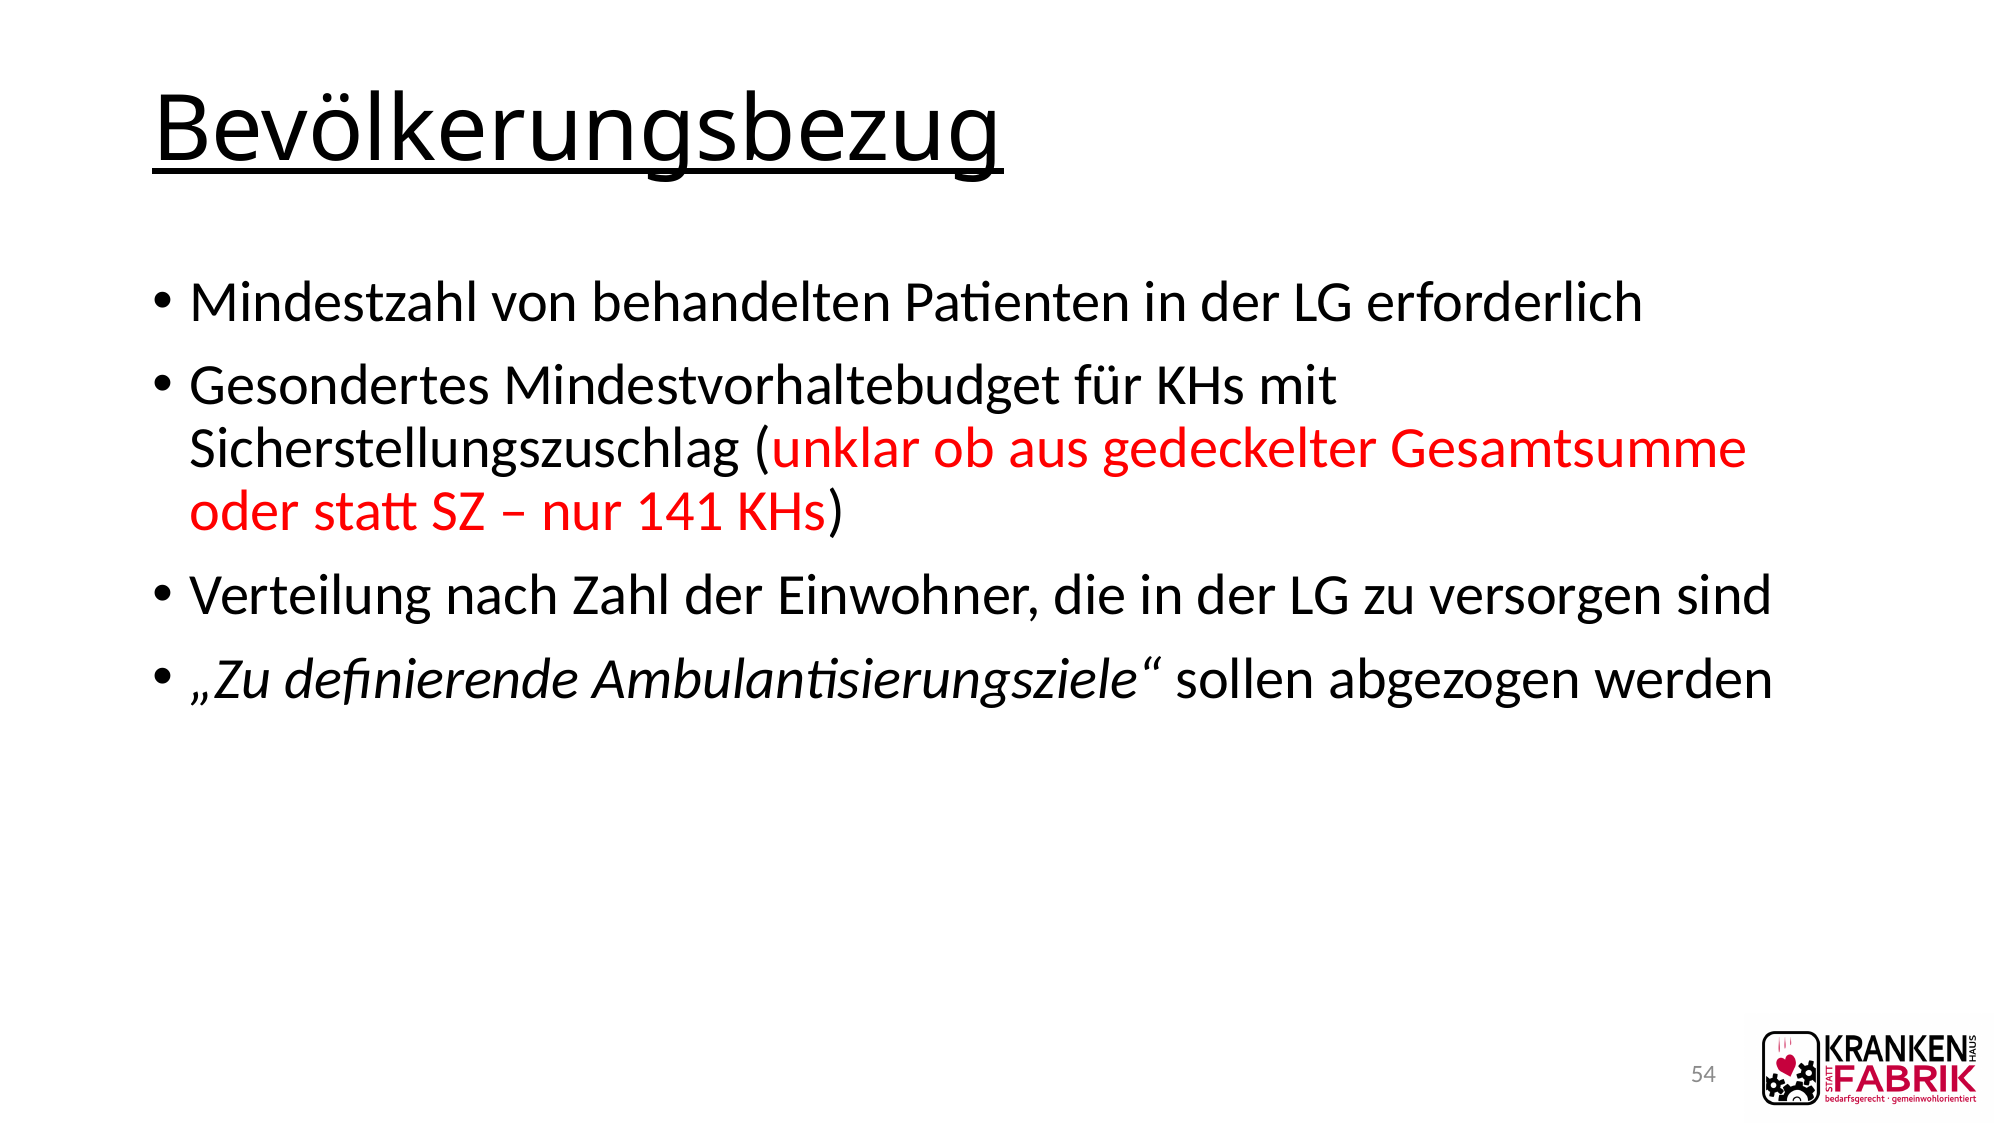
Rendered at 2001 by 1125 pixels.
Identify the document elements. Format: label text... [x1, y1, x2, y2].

picture [1744, 1013, 1994, 1123]
title Bevölkerungsbezug [137, 22, 1863, 240]
list Mindestzahl von behandelten Patienten in der LG erforderlich Gesondertes Mindestvorhaltebudget für KHs mit Sicherstellungszuschlag (unklar ob aus gedeckelter Gesamtsumme oder statt SZ – nur 141 KHs) Verteilung nach Zahl der Einwohner, die in der LG zu versorgen sind „Zu definierende Ambulantisierungsziele“ sollen abgezogen werden [137, 263, 1863, 1014]
slide_number 54 [1281, 1042, 1731, 1103]
